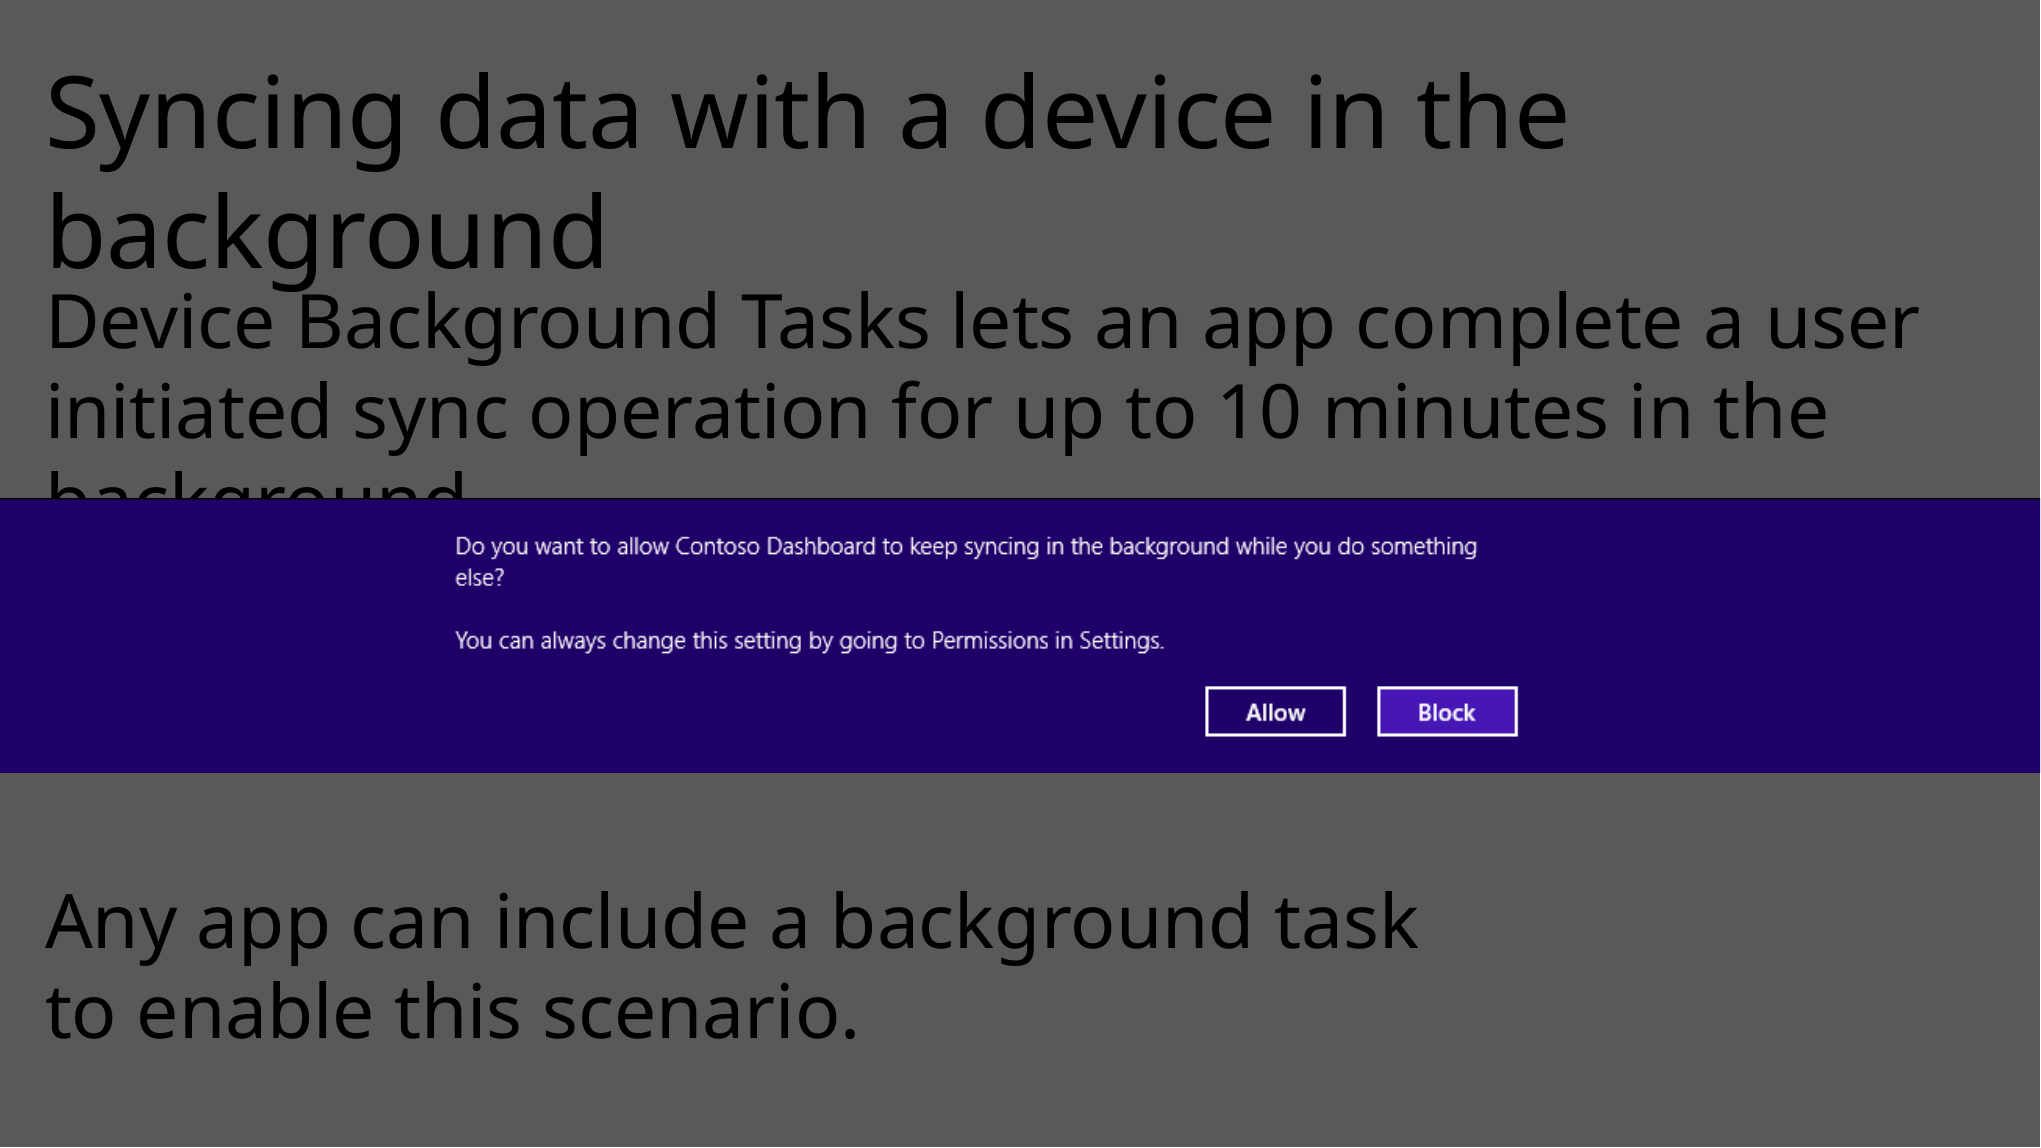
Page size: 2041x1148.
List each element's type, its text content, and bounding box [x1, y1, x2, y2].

list Device Background Tasks lets an app complete a user initiated sync operation for up to 10 minutes in the background. Any app can include a background task to enable this scenario. [45, 784, 1996, 1099]
list Device Background Tasks lets an app complete a user initiated sync operation for up to 10 minutes in the background. Any app can include a background task to enable this scenario. [45, 273, 1996, 496]
title Syncing data with a device in the background [45, 48, 1996, 199]
picture [0, 498, 2041, 773]
